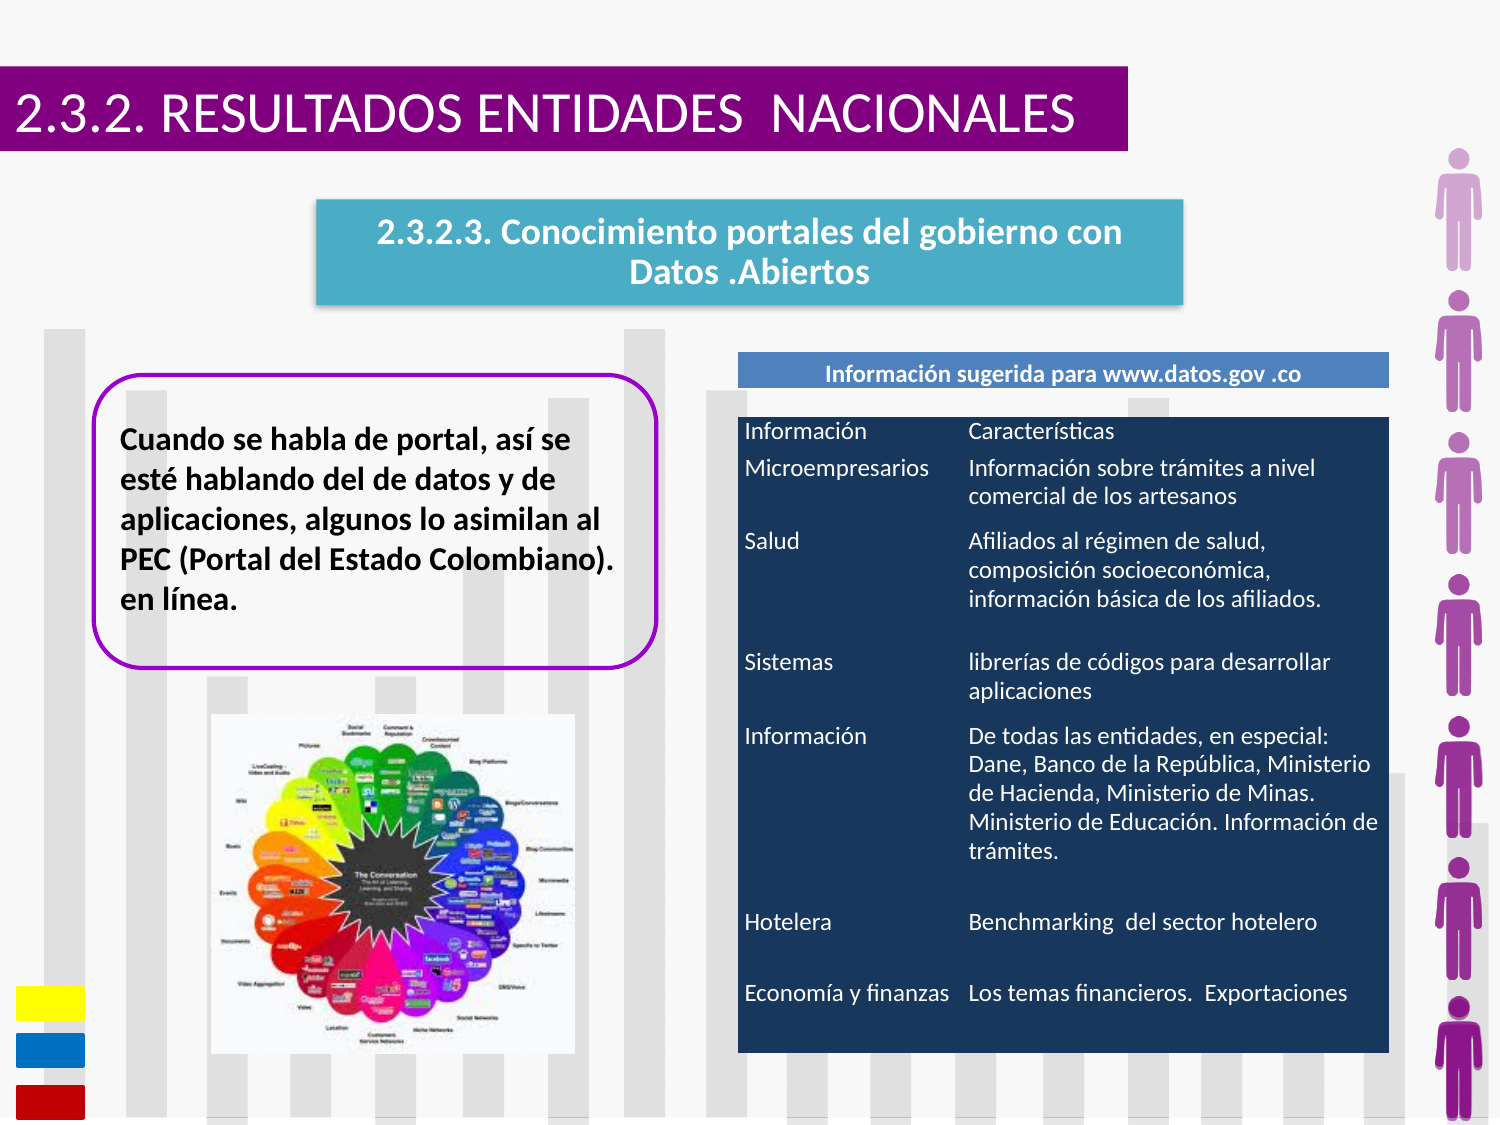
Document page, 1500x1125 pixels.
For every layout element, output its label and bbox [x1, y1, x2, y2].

text_box [152, 198, 1348, 306]
picture [0, 0, 1500, 1125]
